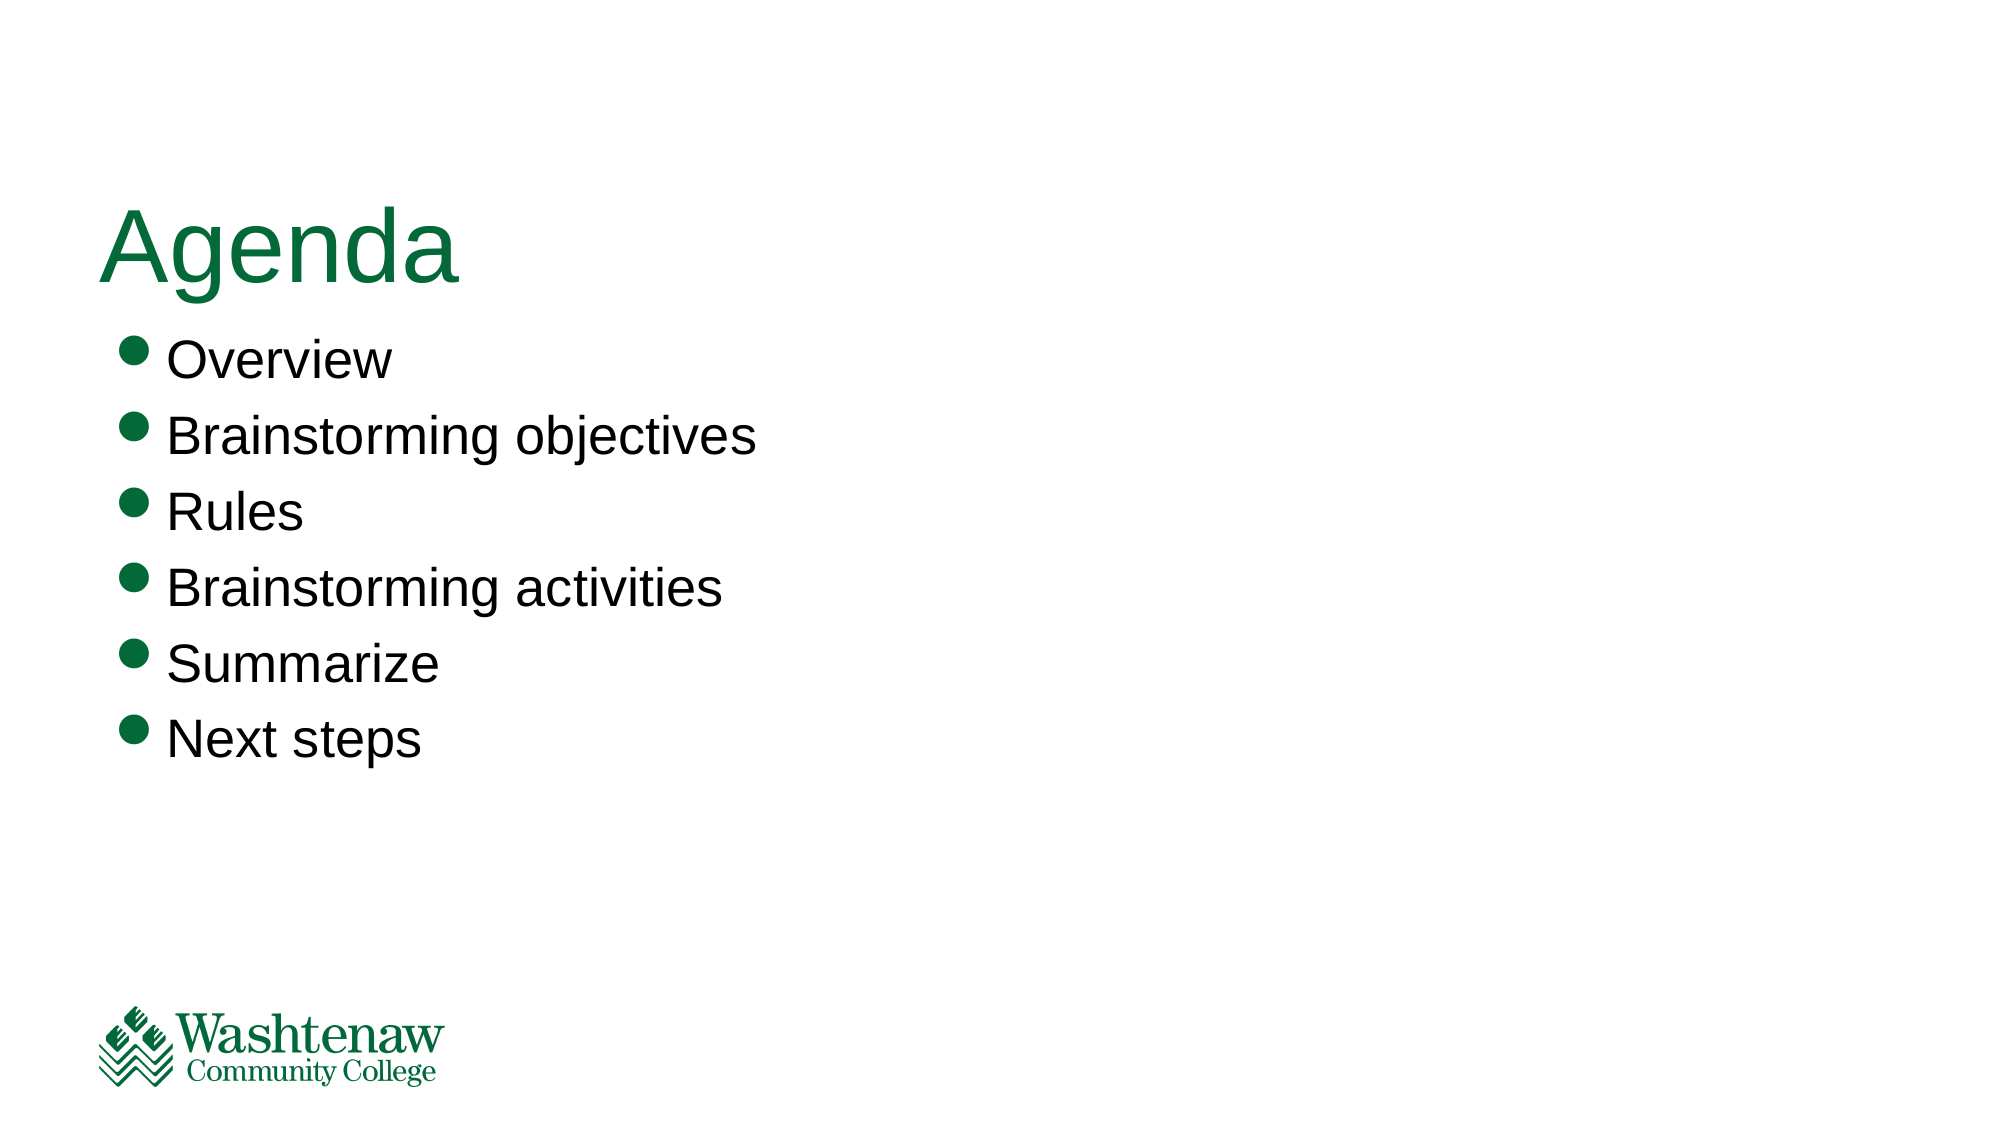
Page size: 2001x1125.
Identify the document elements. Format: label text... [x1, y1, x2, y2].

title Agenda [99, 115, 1900, 303]
picture [99, 1038, 445, 1087]
list Overview Brainstorming objectives Rules Brainstorming activities Summarize Next steps [99, 317, 1900, 1038]
